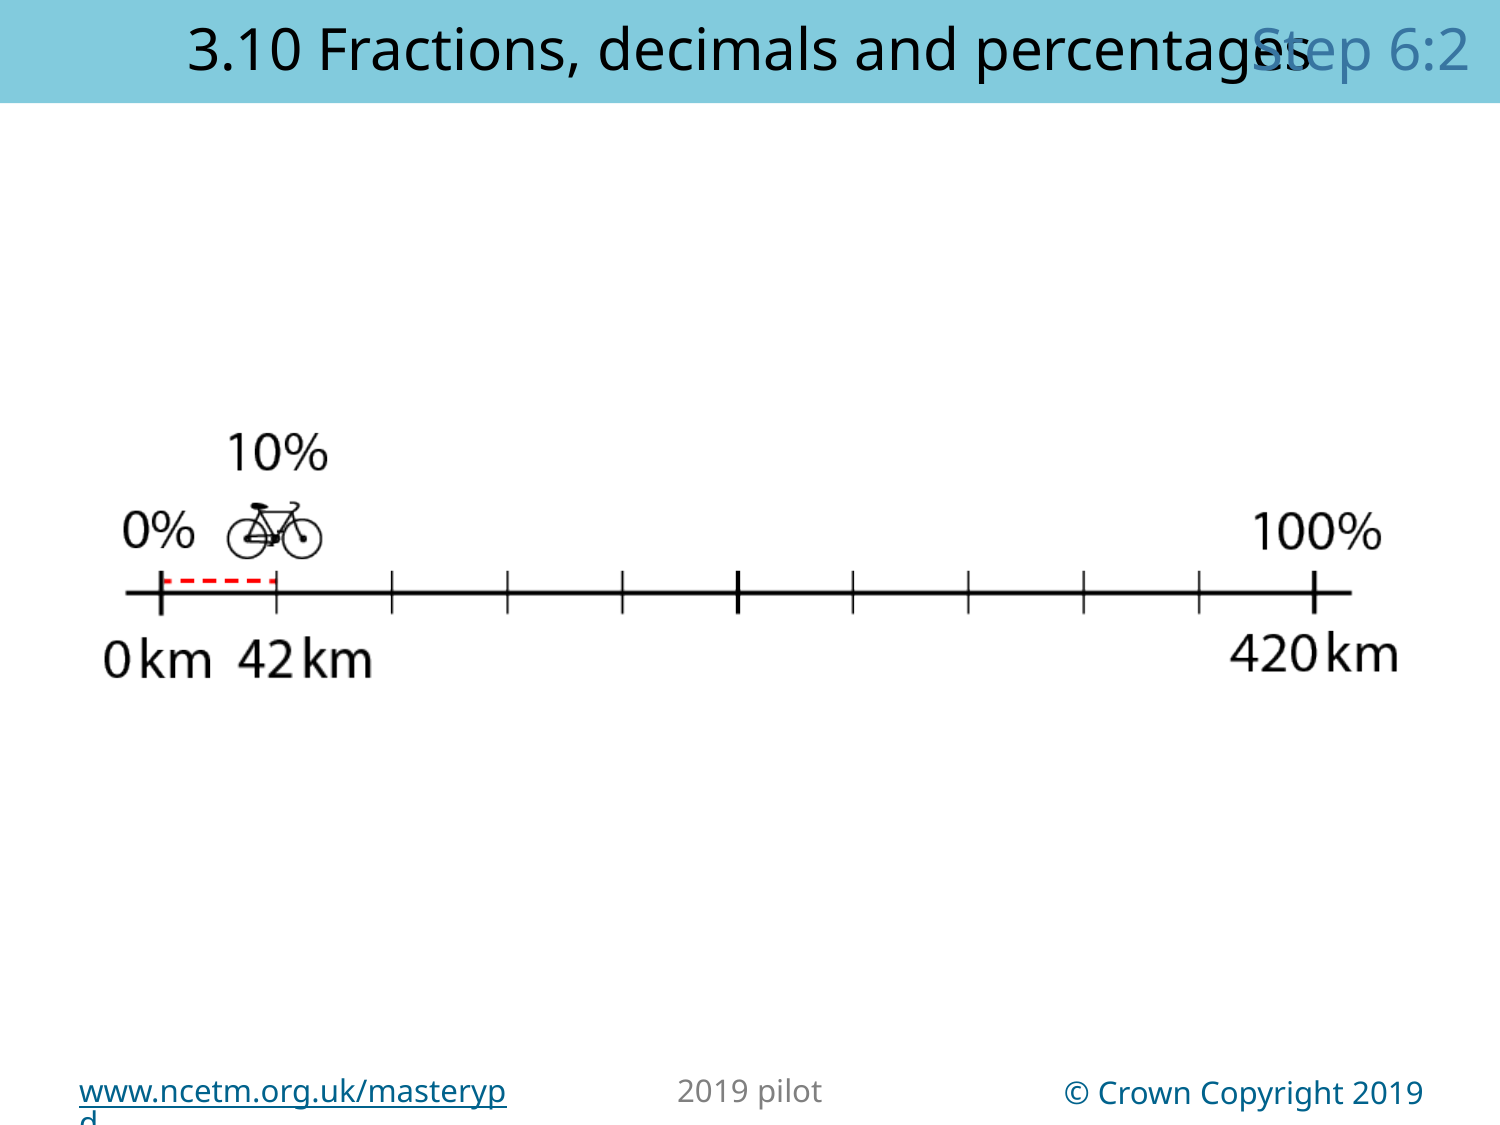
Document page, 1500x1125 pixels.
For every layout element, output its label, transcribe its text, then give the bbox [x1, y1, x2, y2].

list Step 6:2 [0, 0, 1500, 104]
picture [103, 422, 1402, 718]
